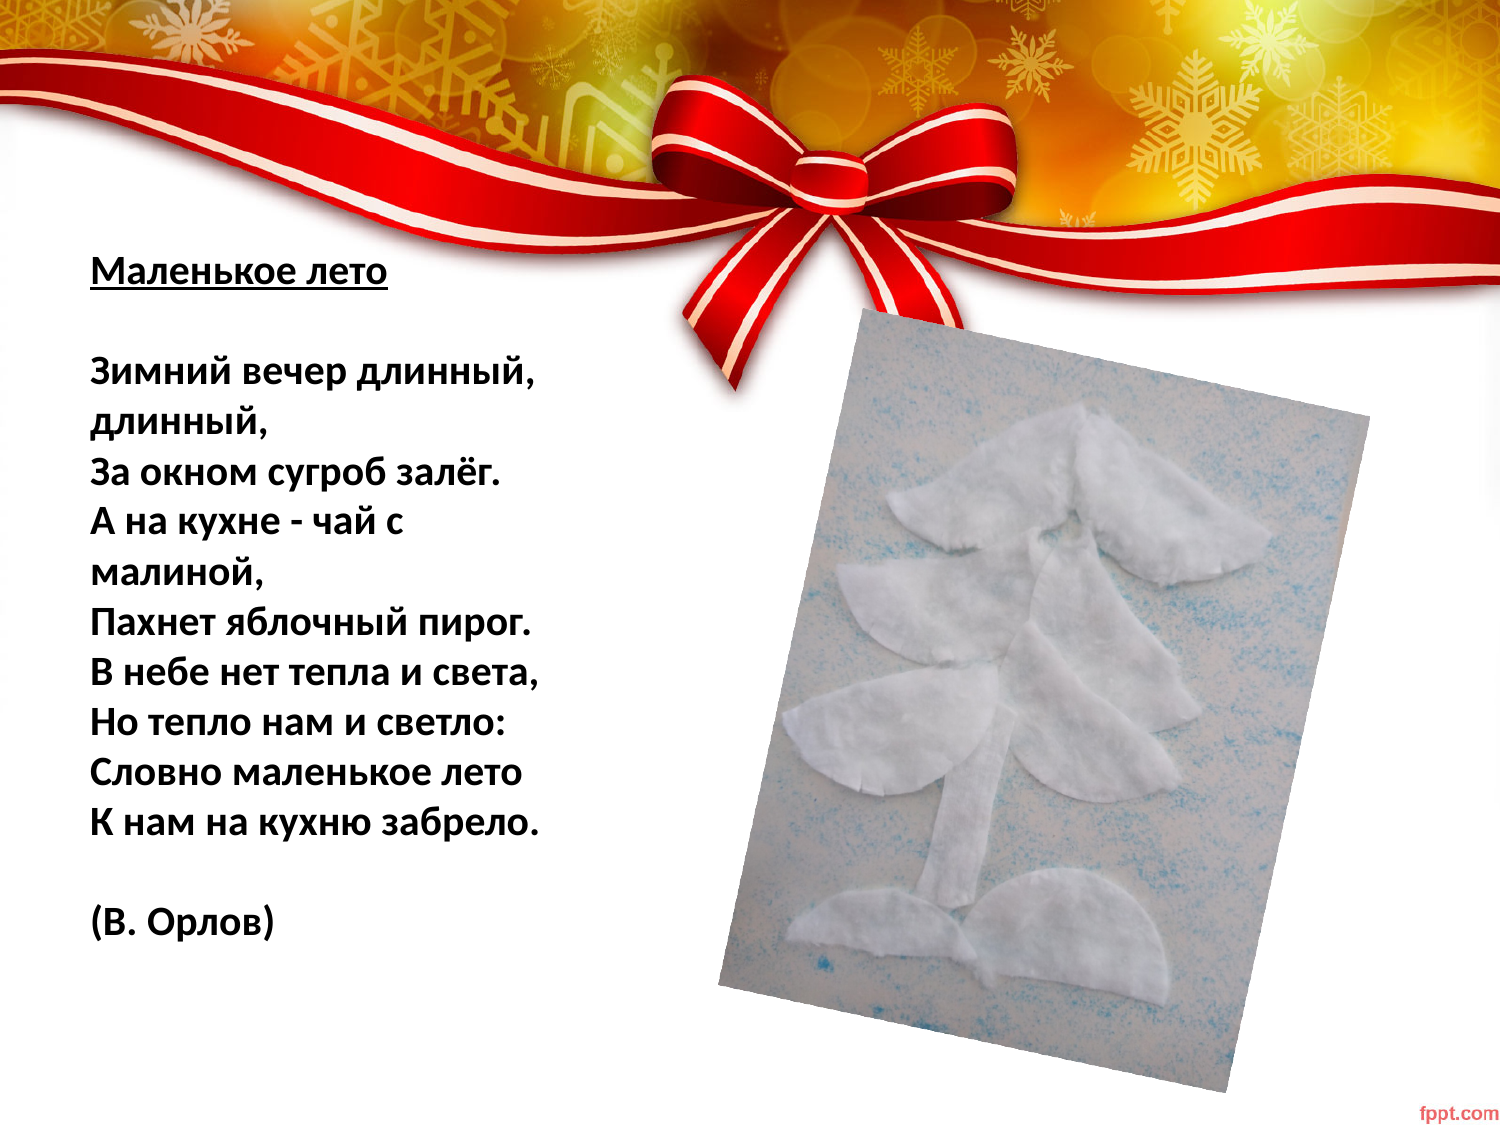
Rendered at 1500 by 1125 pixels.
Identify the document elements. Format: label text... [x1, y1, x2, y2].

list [696, 440, 1390, 961]
picture [0, 0, 1500, 1125]
list Маленькое лето Зимний вечер длинный, длинный, За окном сугроб залёг. А на кухне - чай с малиной, Пахнет яблочный пирог. В небе нет тепла и света, Но тепло нам и светло: Словно маленькое лето К нам на кухню забрело. (В. Орлов) [75, 235, 569, 1005]
